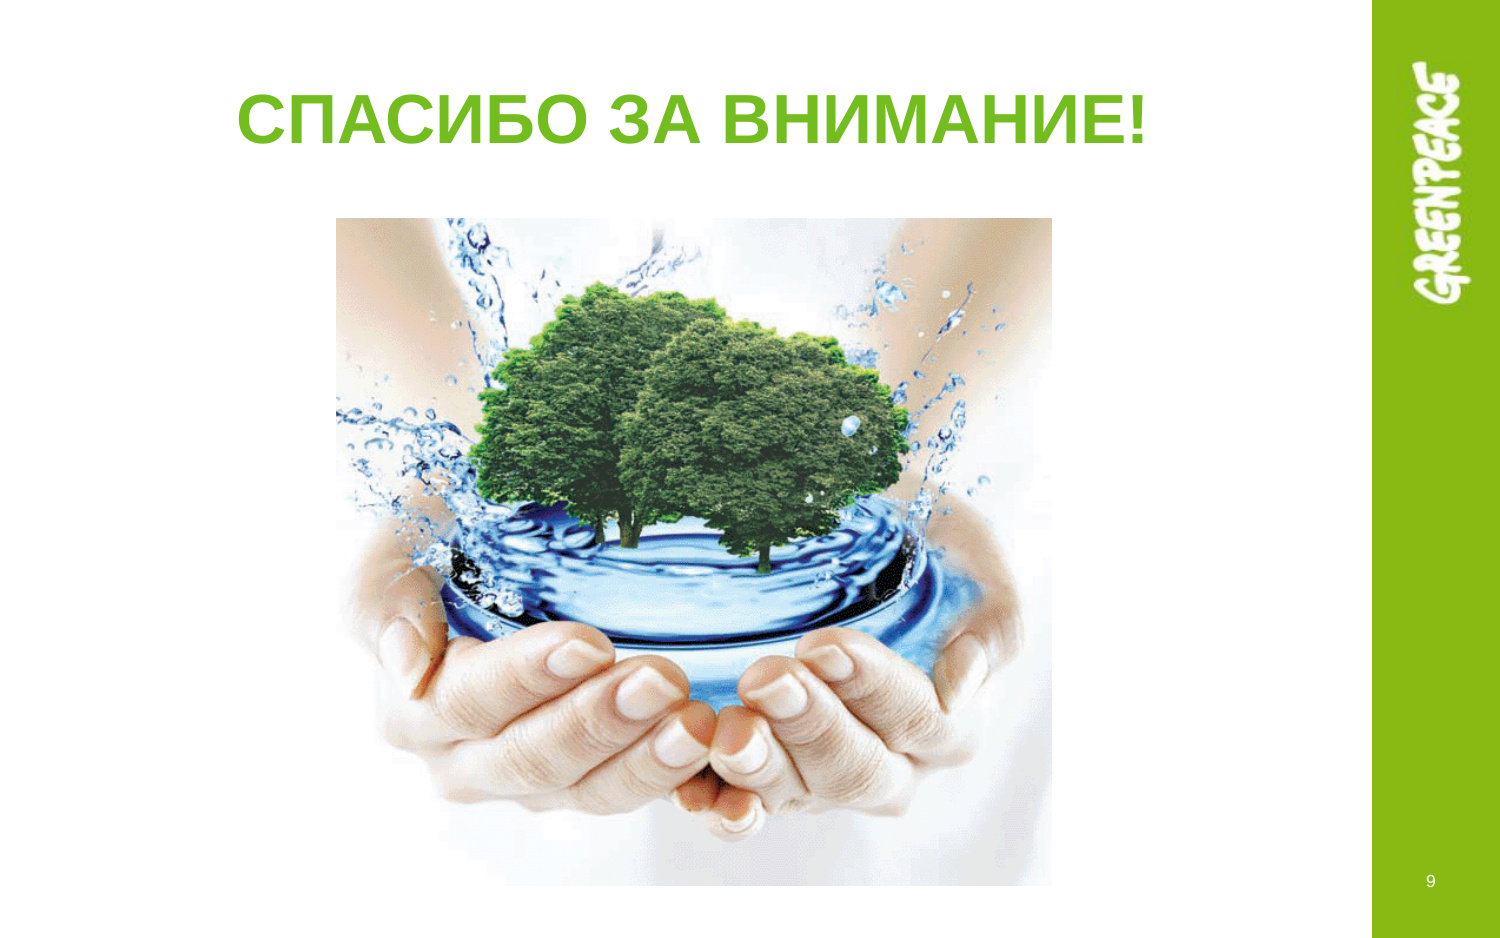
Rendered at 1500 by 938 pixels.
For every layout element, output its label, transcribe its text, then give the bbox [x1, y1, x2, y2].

picture [1372, 0, 1500, 938]
title СПАСИБО ЗА ВНИМАНИЕ! [75, 37, 1313, 194]
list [336, 218, 1052, 886]
